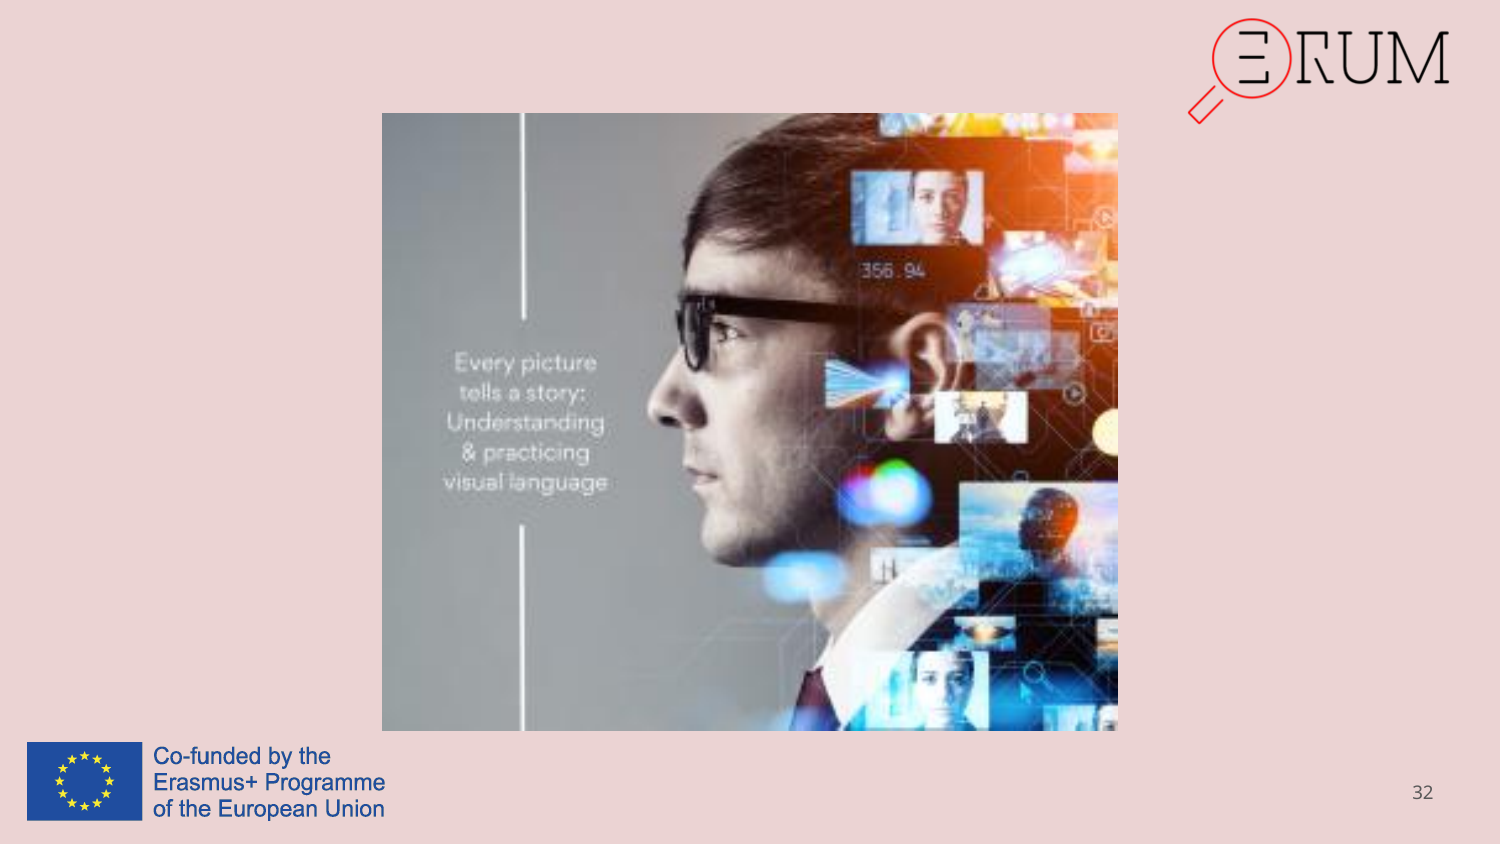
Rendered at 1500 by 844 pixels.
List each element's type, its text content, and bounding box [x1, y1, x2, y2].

picture [1136, 0, 1500, 137]
slide_number 32 [1358, 761, 1449, 826]
picture [381, 113, 1118, 731]
picture [27, 742, 385, 821]
